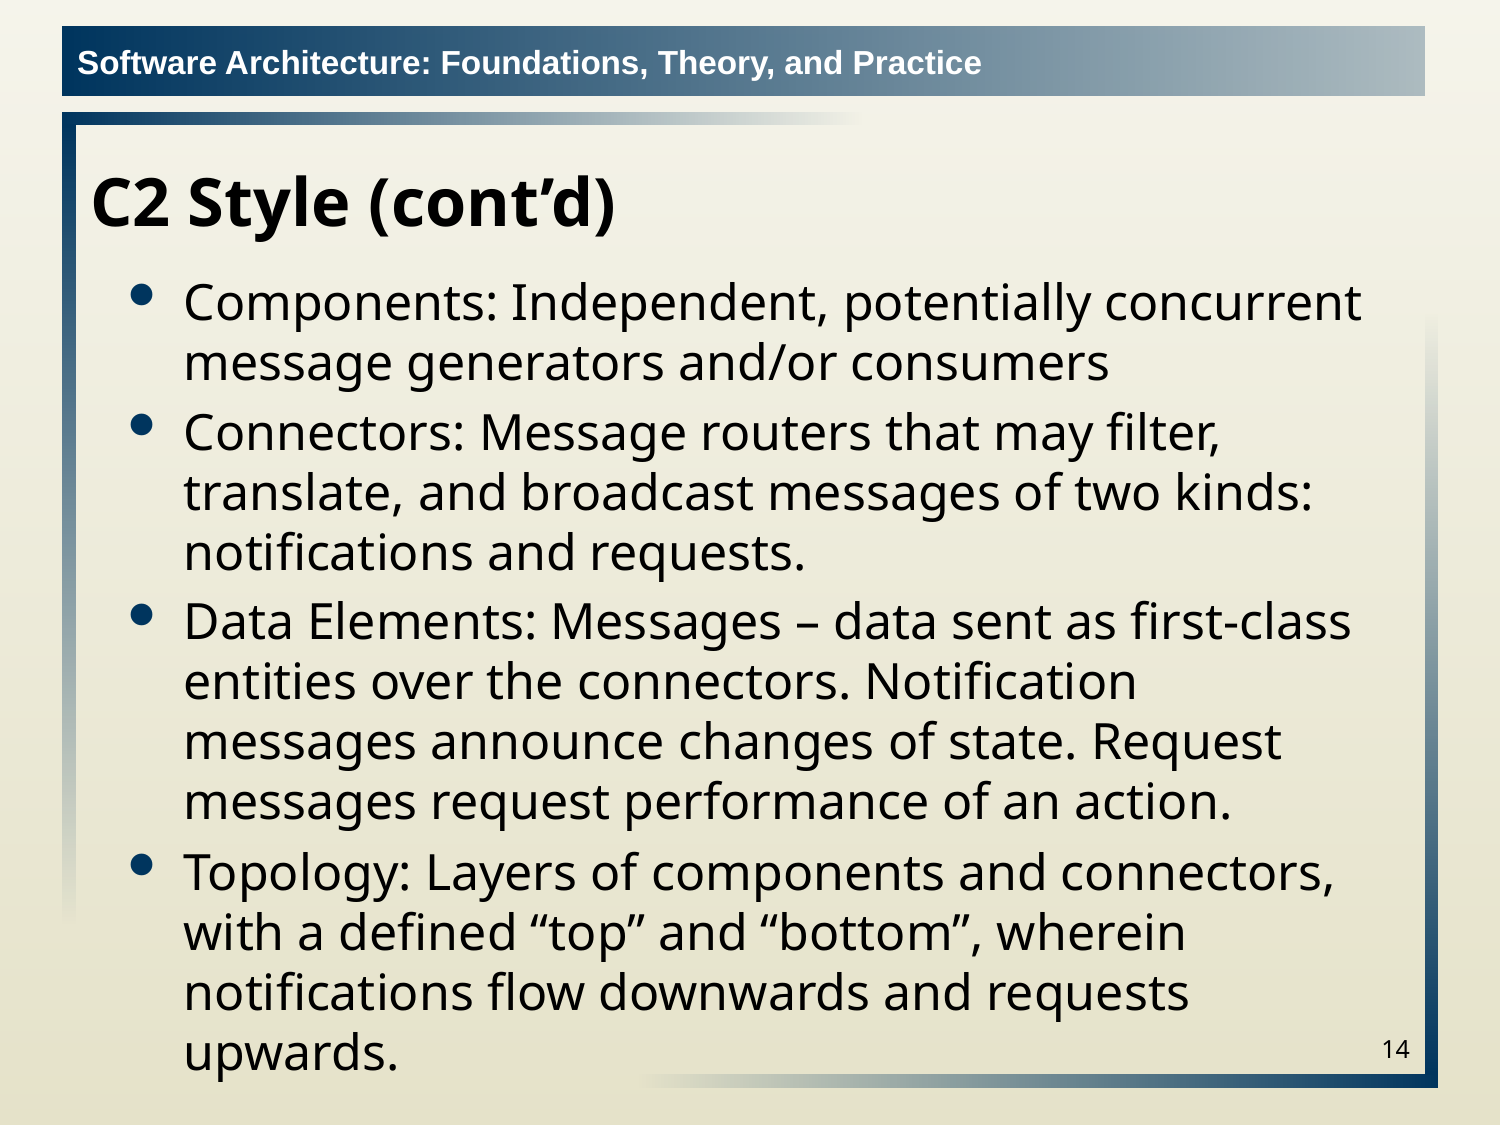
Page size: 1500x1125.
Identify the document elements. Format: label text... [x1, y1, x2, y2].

title C2 Style (cont’d) [75, 125, 1425, 275]
list Components: Independent, potentially concurrent message generators and/or consumers Connectors: Message routers that may filter, translate, and broadcast messages of two kinds: notifications and requests. Data Elements: Messages – data sent as first-class entities over the connectors. Notification messages announce changes of state. Request messages request performance of an action. Topology: Layers of components and connectors, with a defined “top” and “bottom”, wherein notifications flow downwards and requests upwards. [112, 262, 1388, 1063]
slide_number 14 [1074, 999, 1426, 1076]
